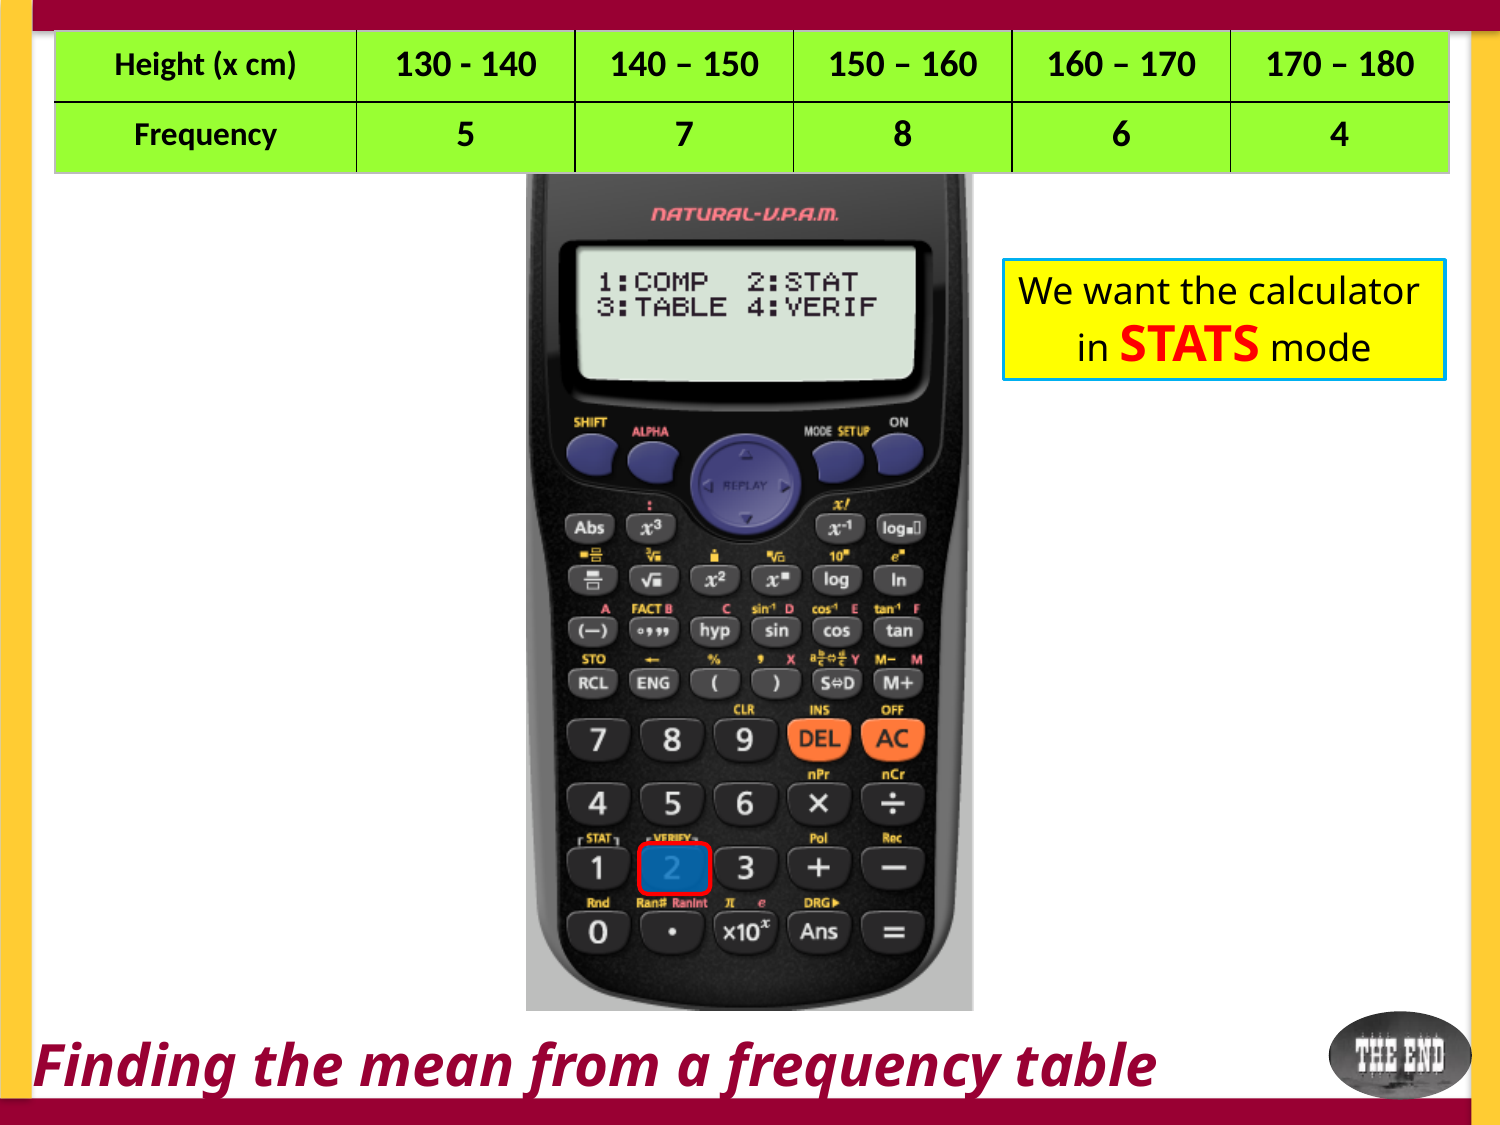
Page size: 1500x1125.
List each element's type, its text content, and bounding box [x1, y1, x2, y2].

table_header 150 – 160 [794, 32, 1011, 101]
table_header 160 – 170 [1013, 32, 1230, 101]
table_header 140 – 150 [576, 32, 793, 101]
table_cell Frequency [56, 103, 356, 172]
table_header Height (x cm) [56, 32, 356, 101]
table_cell 7 [576, 103, 793, 112]
table_header 170 – 180 [1231, 32, 1448, 101]
table_cell 6 [1013, 103, 1230, 172]
table_cell 8 [794, 103, 1011, 172]
text_box We want the calculator in STATS mode [1003, 259, 1446, 380]
table_header 130 - 140 [357, 32, 574, 101]
picture [1328, 1011, 1472, 1100]
picture [526, 113, 974, 1012]
table_cell 4 [1231, 103, 1448, 172]
table_cell 5 [357, 103, 574, 172]
